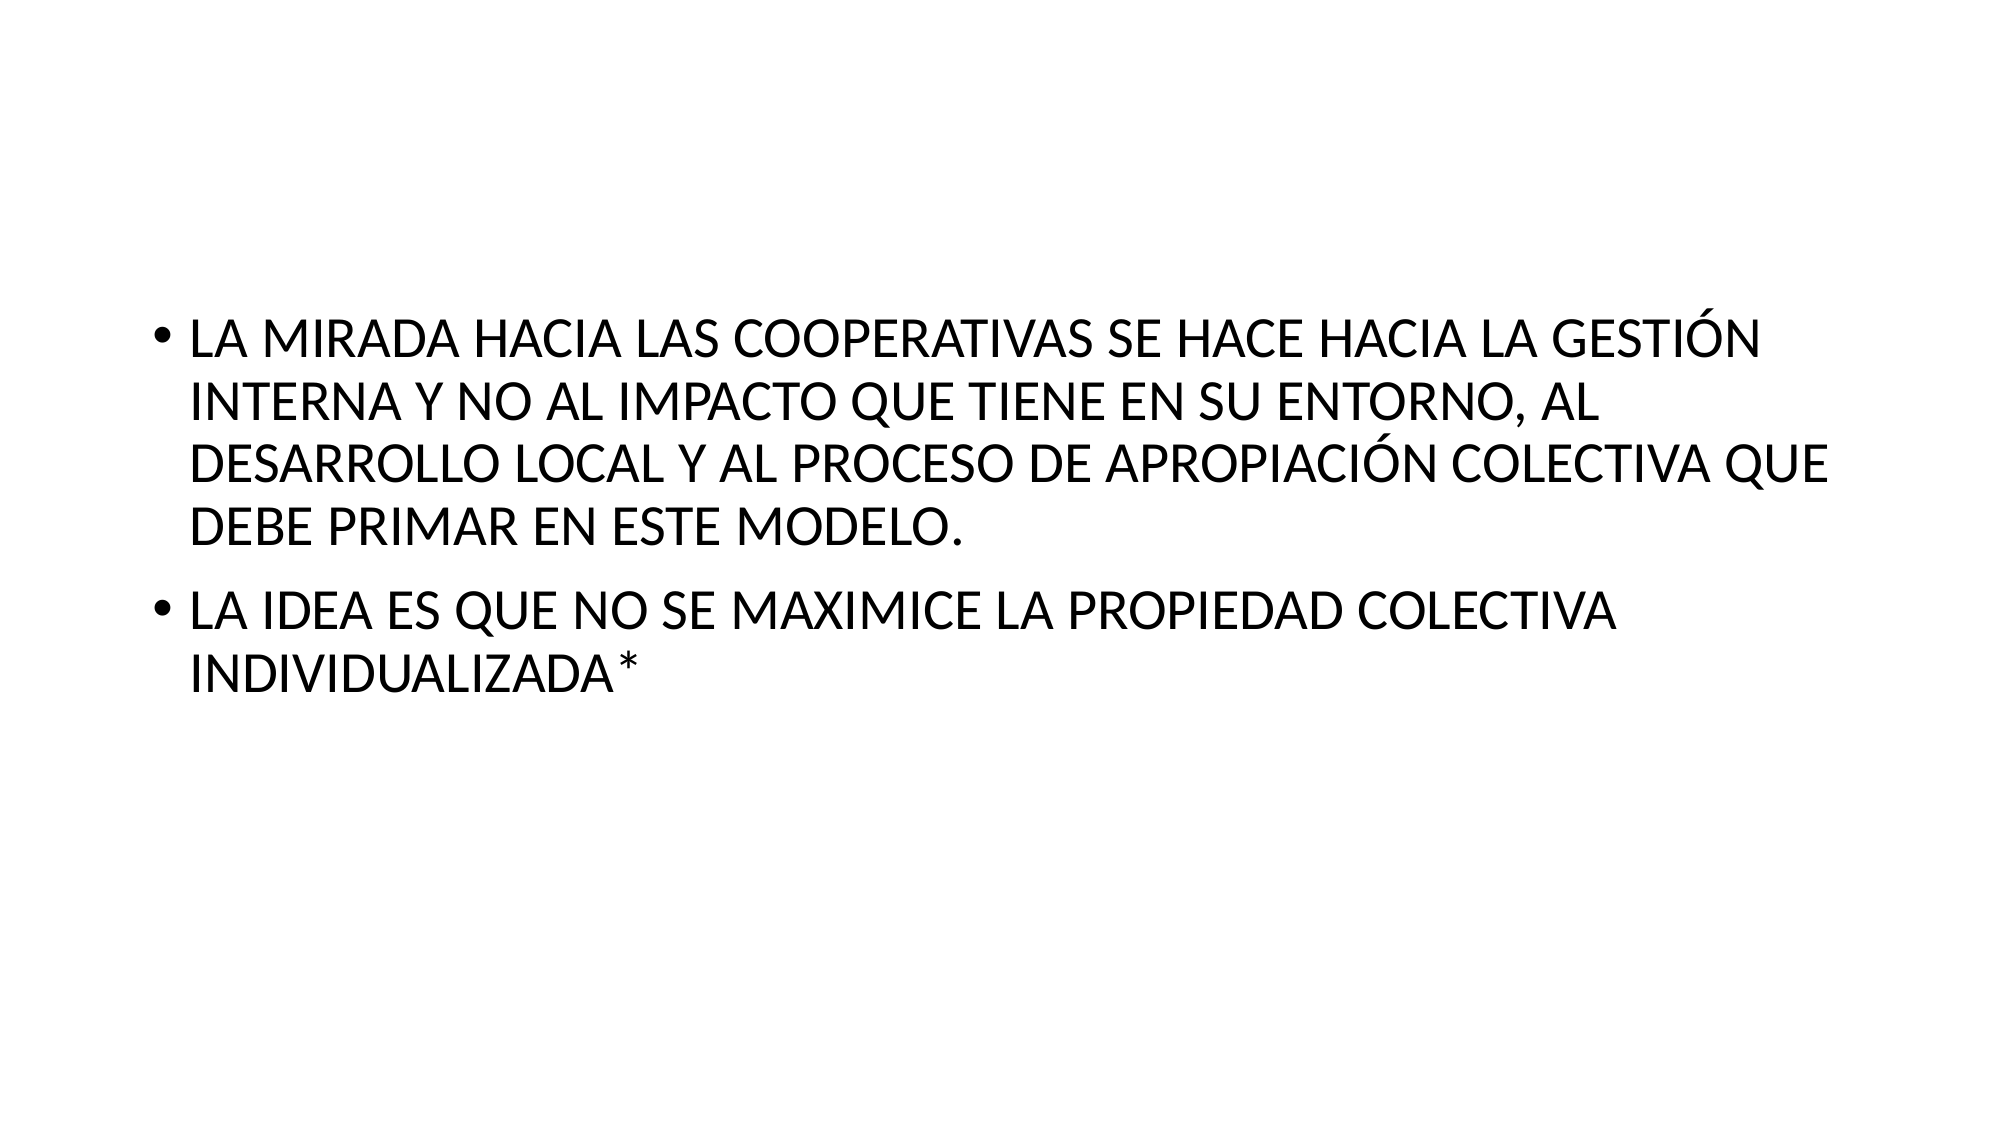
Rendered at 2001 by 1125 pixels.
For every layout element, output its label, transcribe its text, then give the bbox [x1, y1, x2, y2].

list LA MIRADA HACIA LAS COOPERATIVAS SE HACE HACIA LA GESTIÓN INTERNA Y NO AL IMPACTO QUE TIENE EN SU ENTORNO, AL DESARROLLO LOCAL Y AL PROCESO DE APROPIACIÓN COLECTIVA QUE DEBE PRIMAR EN ESTE MODELO. LA IDEA ES QUE NO SE MAXIMICE LA PROPIEDAD COLECTIVA INDIVIDUALIZADA* [137, 299, 1863, 1014]
